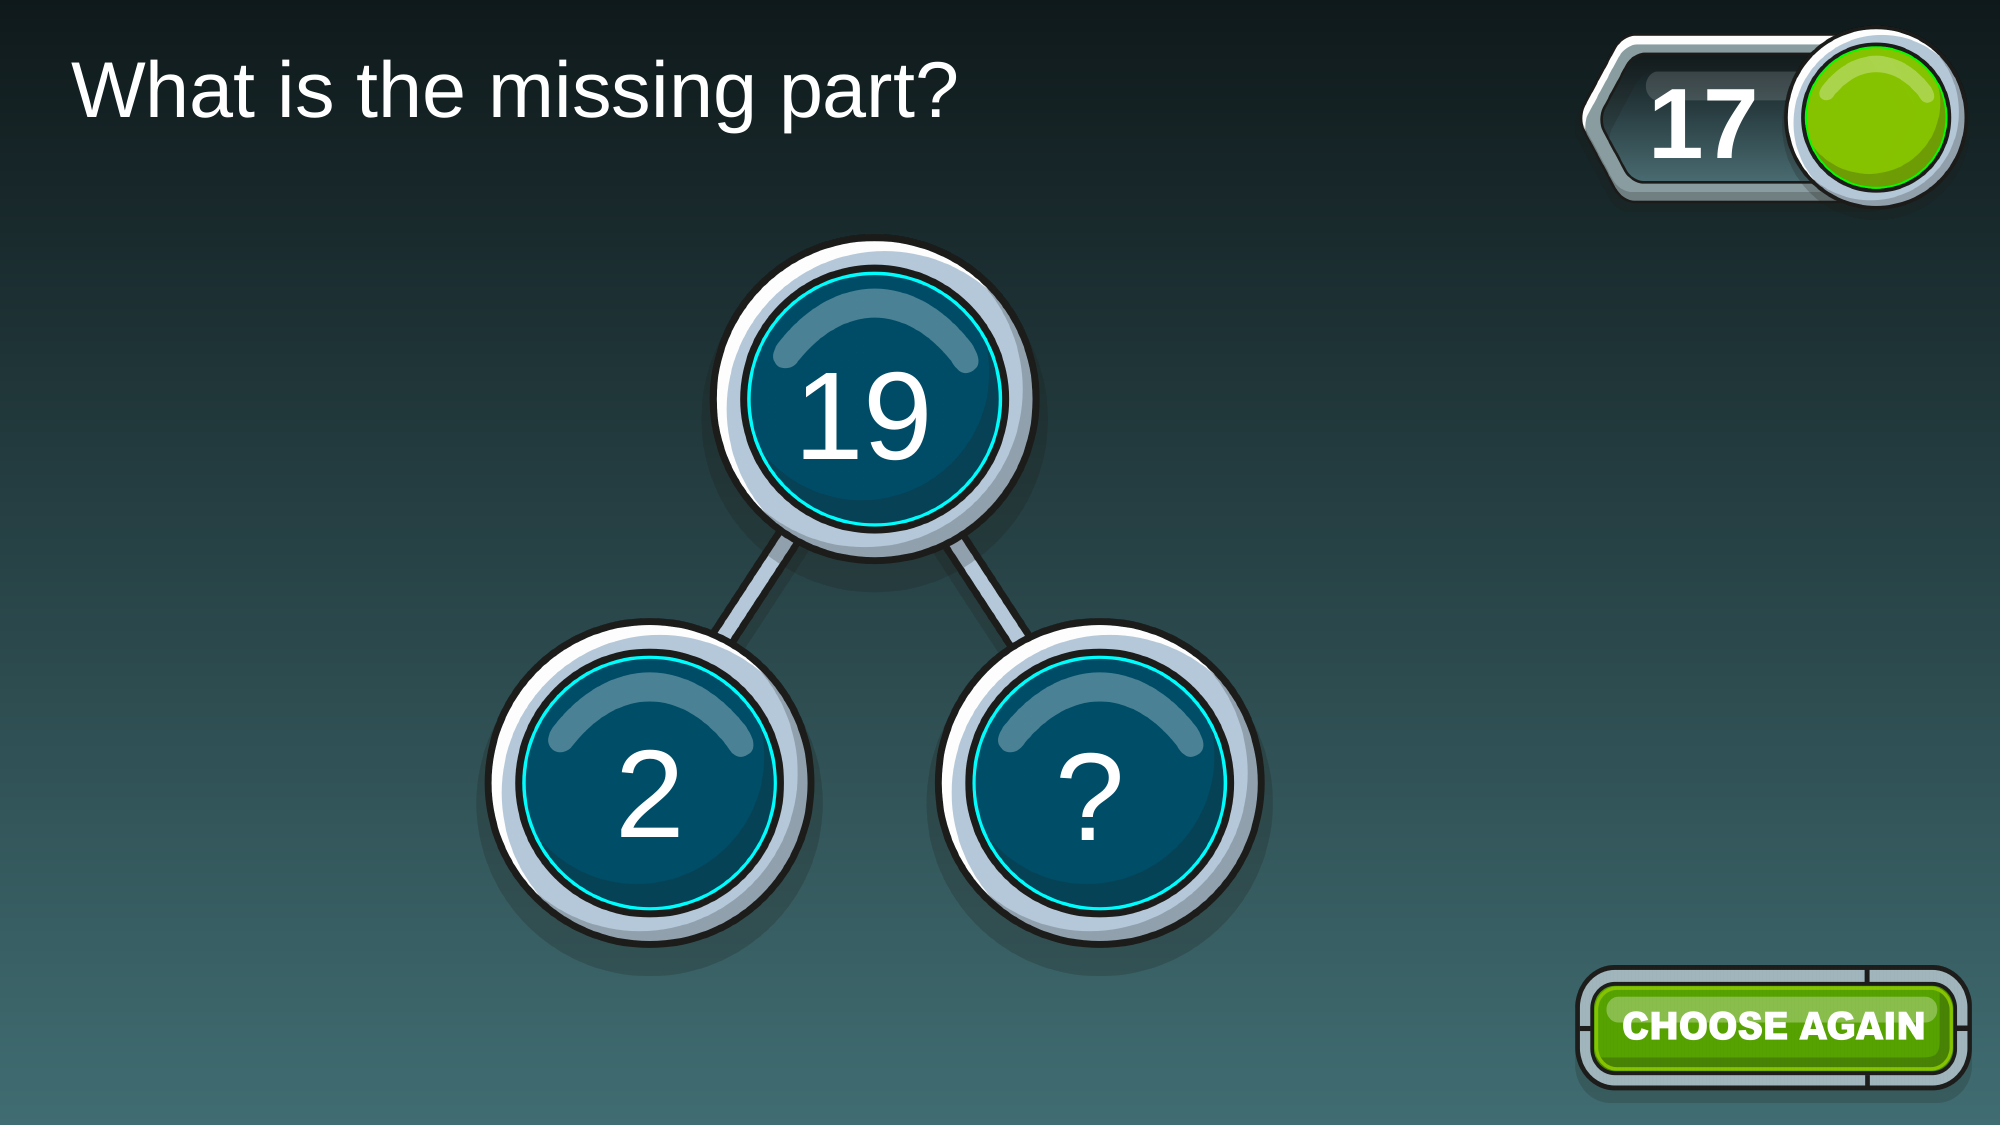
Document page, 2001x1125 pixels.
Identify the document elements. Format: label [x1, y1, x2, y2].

picture [475, 234, 1273, 976]
picture [1575, 25, 1971, 221]
picture [1575, 965, 1972, 1104]
text_box [55, 30, 1544, 165]
